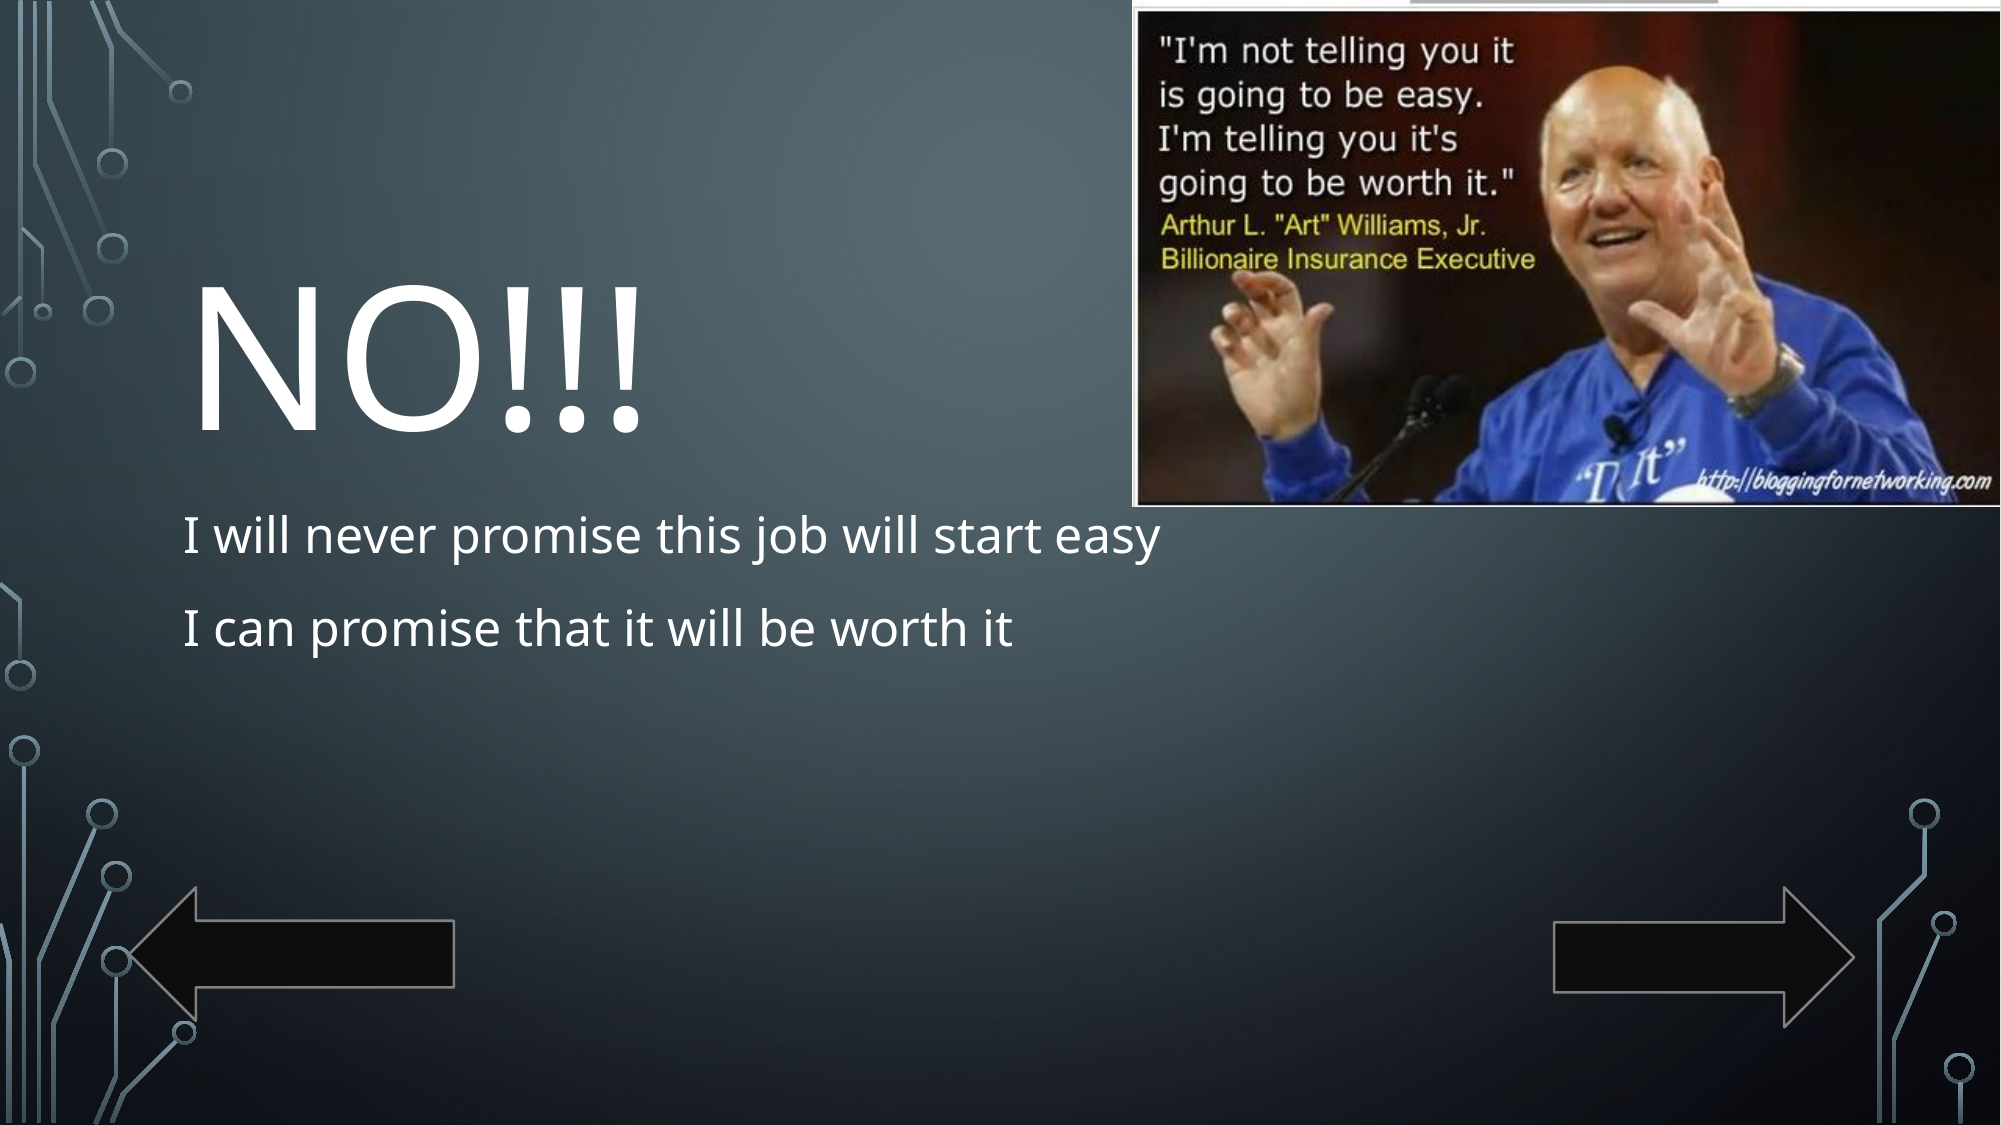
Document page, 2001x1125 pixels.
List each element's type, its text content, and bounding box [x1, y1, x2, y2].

list NO!!! I will never promise this job will start easy I can promise that it will be worth it [168, 175, 1794, 757]
picture [1132, 0, 2000, 507]
title [151, 105, 1132, 349]
text_box [1552, 886, 1856, 1029]
text_box [128, 886, 456, 1022]
